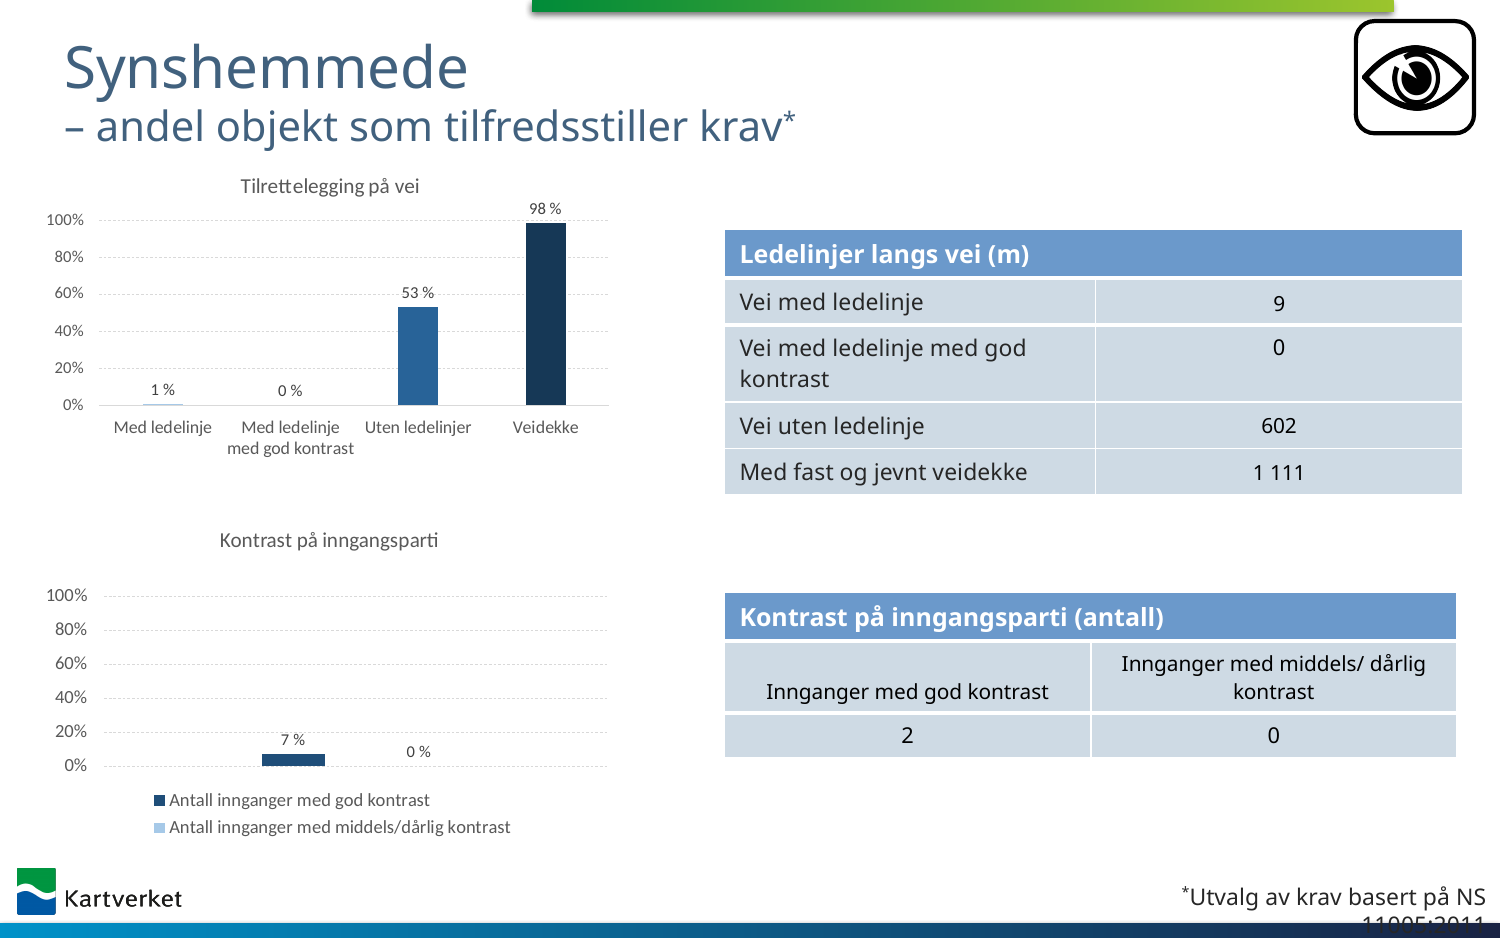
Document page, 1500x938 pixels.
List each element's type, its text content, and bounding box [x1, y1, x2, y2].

table_cell Vei med ledelinje [725, 280, 1095, 323]
table_cell 2 [725, 715, 1090, 757]
table_cell Vei uten ledelinje [725, 403, 1095, 448]
table_cell Vei med ledelinje med god kontrast [725, 327, 1095, 401]
table_cell 1 111 [1096, 449, 1462, 494]
table_cell 9 [1096, 280, 1462, 323]
table_header Kontrast på inngangsparti (antall) [725, 593, 1456, 639]
table_cell 602 [1096, 403, 1462, 448]
table_cell Innganger med middels/ dårlig kontrast [1092, 643, 1456, 711]
picture [41, 166, 619, 492]
table_cell Innganger med god kontrast [725, 643, 1090, 711]
table_header Ledelinjer langs vei (m) [725, 230, 1462, 276]
table_cell 0 [1096, 327, 1462, 401]
text_box *Utvalg av krav basert på NS 11005:2011 [1068, 873, 1500, 938]
text_box Synshemmede – andel objekt som tilfredsstiller krav* [49, 24, 1431, 158]
table_cell 0 [1092, 715, 1456, 757]
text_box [1355, 20, 1475, 134]
table_cell Med fast og jevnt veidekke [725, 449, 1095, 494]
picture [41, 520, 618, 846]
